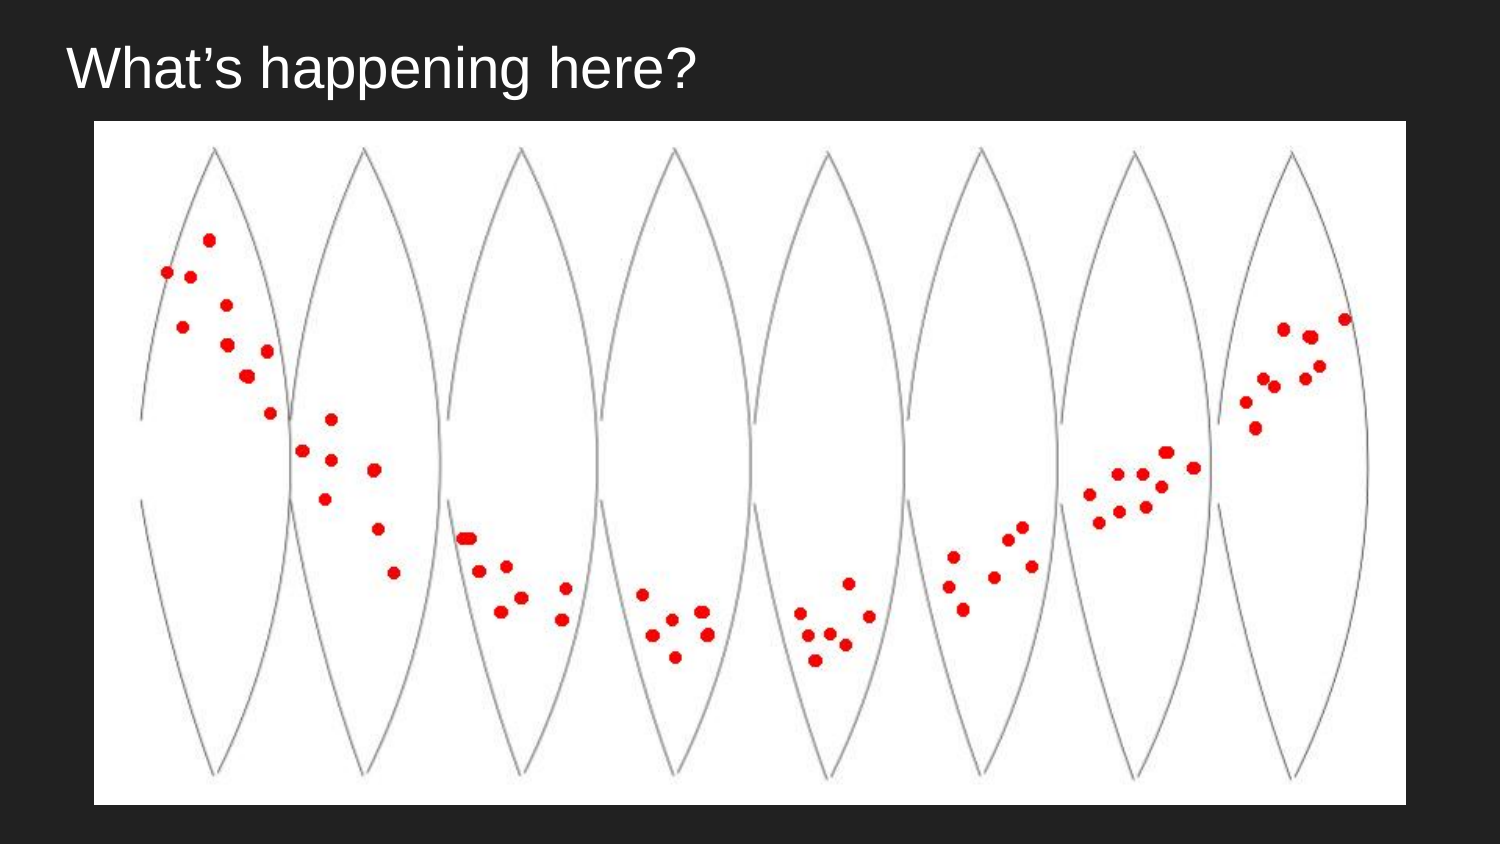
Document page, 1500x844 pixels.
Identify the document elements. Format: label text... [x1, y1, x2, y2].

picture [94, 121, 1406, 805]
title What’s happening here? [51, 15, 1449, 110]
